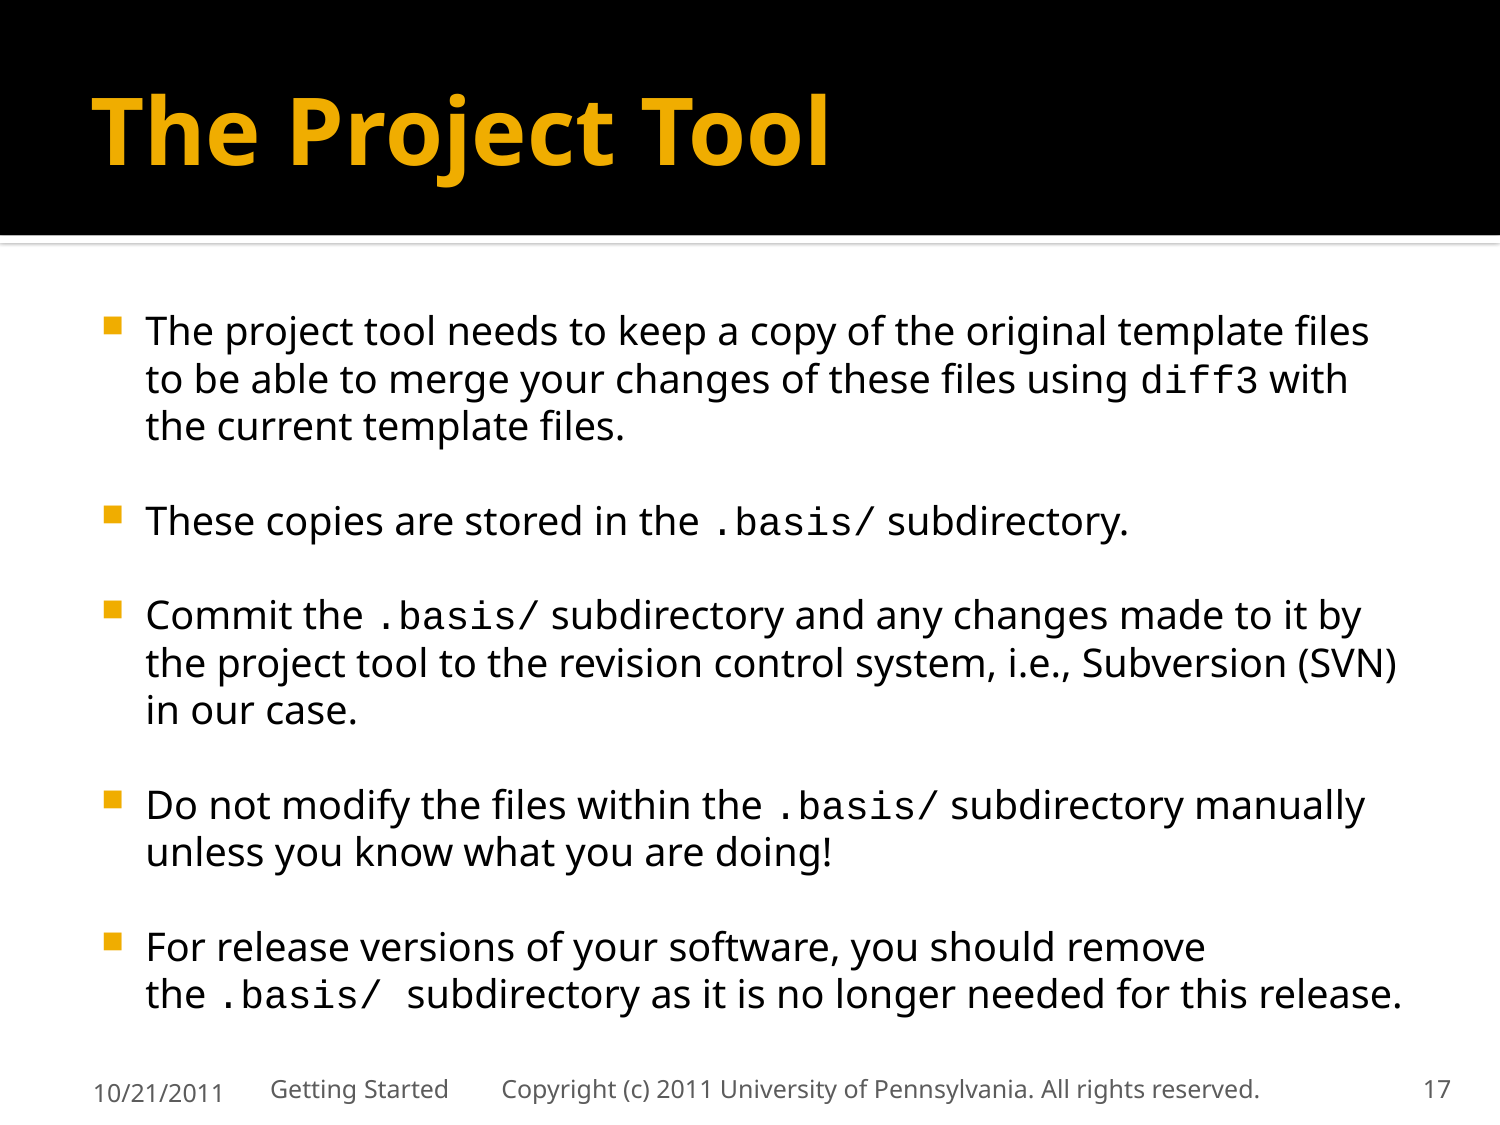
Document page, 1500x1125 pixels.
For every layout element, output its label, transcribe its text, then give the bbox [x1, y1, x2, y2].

slide_number 17 [1345, 1062, 1467, 1108]
list The project tool needs to keep a copy of the original template files to be able to merge your changes of these files using diff3 with the current template files. These copies are stored in the .basis/ subdirectory. Commit the .basis/ subdirectory and any changes made to it by the project tool to the revision control system, i.e., Subversion (SVN) in our case. Do not modify the files within the .basis/ subdirectory manually unless you know what you are doing! For release versions of your software, you should remove the .basis/ subdirectory as it is no longer needed for this release. [75, 291, 1425, 1050]
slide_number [75, 1062, 238, 1108]
footer Getting Started Copyright (c) 2011 University of Pennsylvania. All rights reserved. [262, 1062, 1337, 1108]
title The Project Tool [75, 25, 1425, 231]
